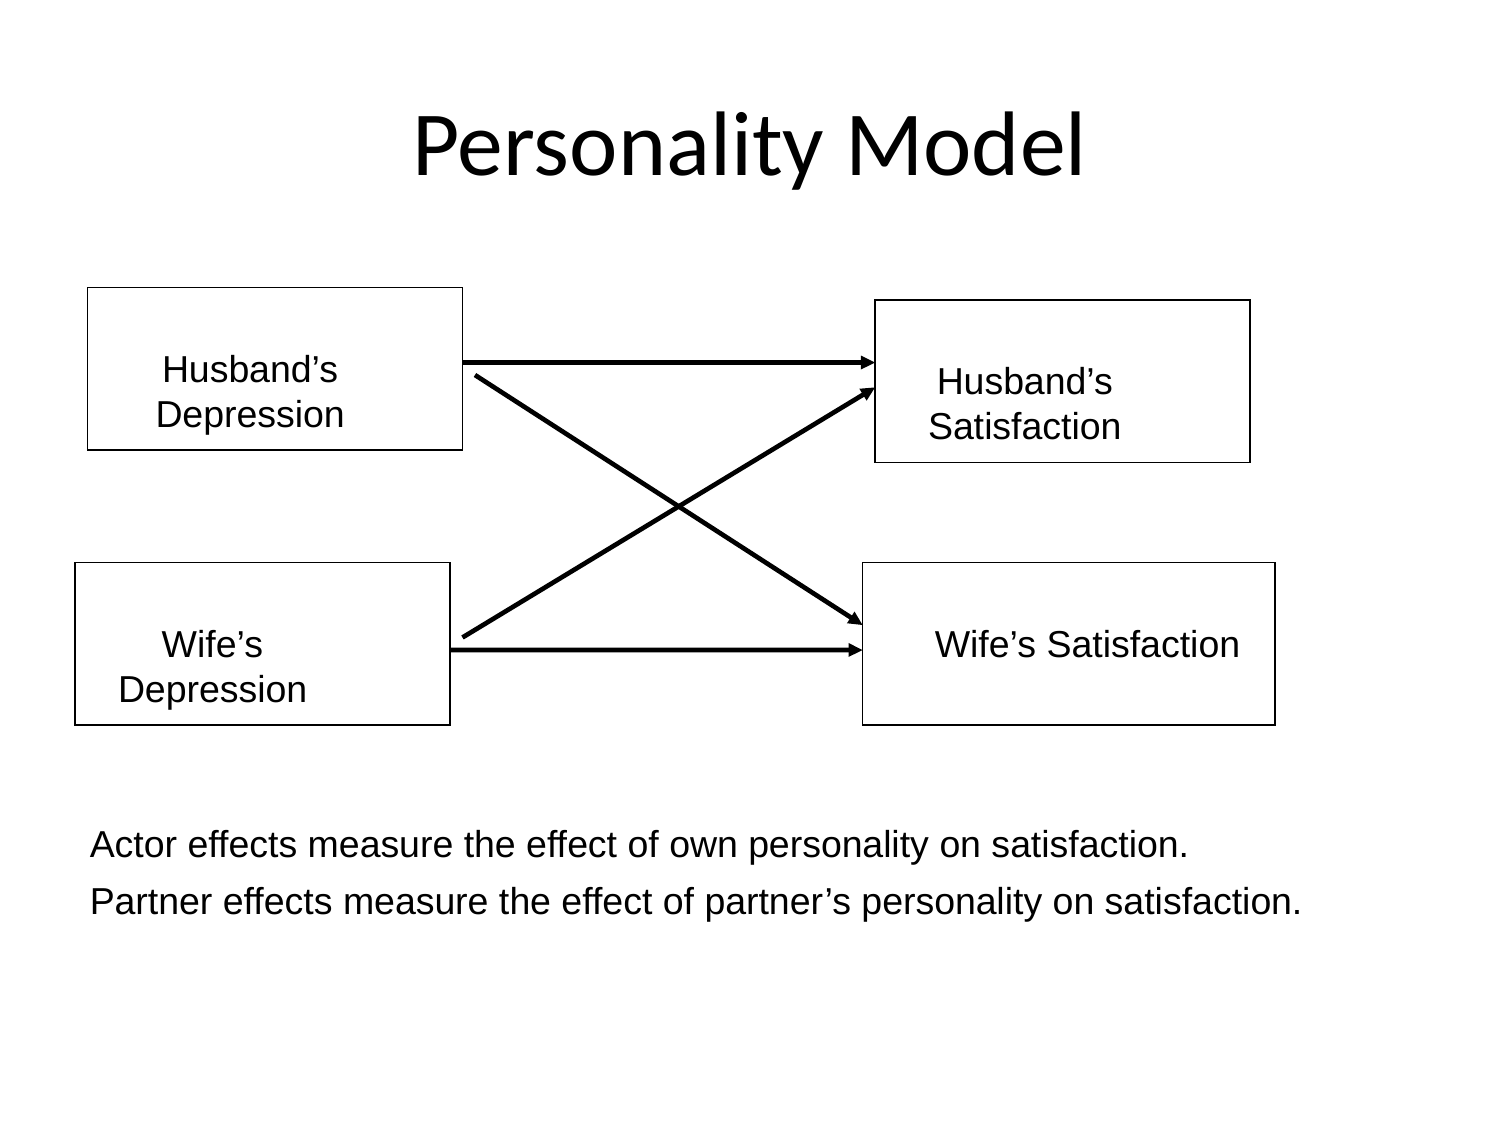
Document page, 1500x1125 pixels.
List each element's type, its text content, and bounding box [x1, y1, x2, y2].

text_box [462, 356, 874, 369]
text_box Actor effects measure the effect of own personality on satisfaction. Partner effects measure the effect of partner’s personality on satisfaction. [75, 812, 1325, 930]
text_box [87, 287, 463, 450]
text_box Wife’s Depression [87, 612, 338, 718]
text_box Husband’s Satisfaction [874, 349, 1175, 455]
title Personality Model [75, 45, 1425, 233]
text_box [449, 643, 863, 657]
text_box [679, 507, 863, 625]
text_box [462, 387, 874, 638]
text_box [874, 299, 1250, 463]
text_box Husband’s Depression [87, 337, 413, 443]
text_box [862, 562, 1275, 725]
text_box [984, 618, 1016, 679]
text_box [74, 562, 450, 725]
text_box Wife’s Satisfaction [912, 612, 1263, 673]
